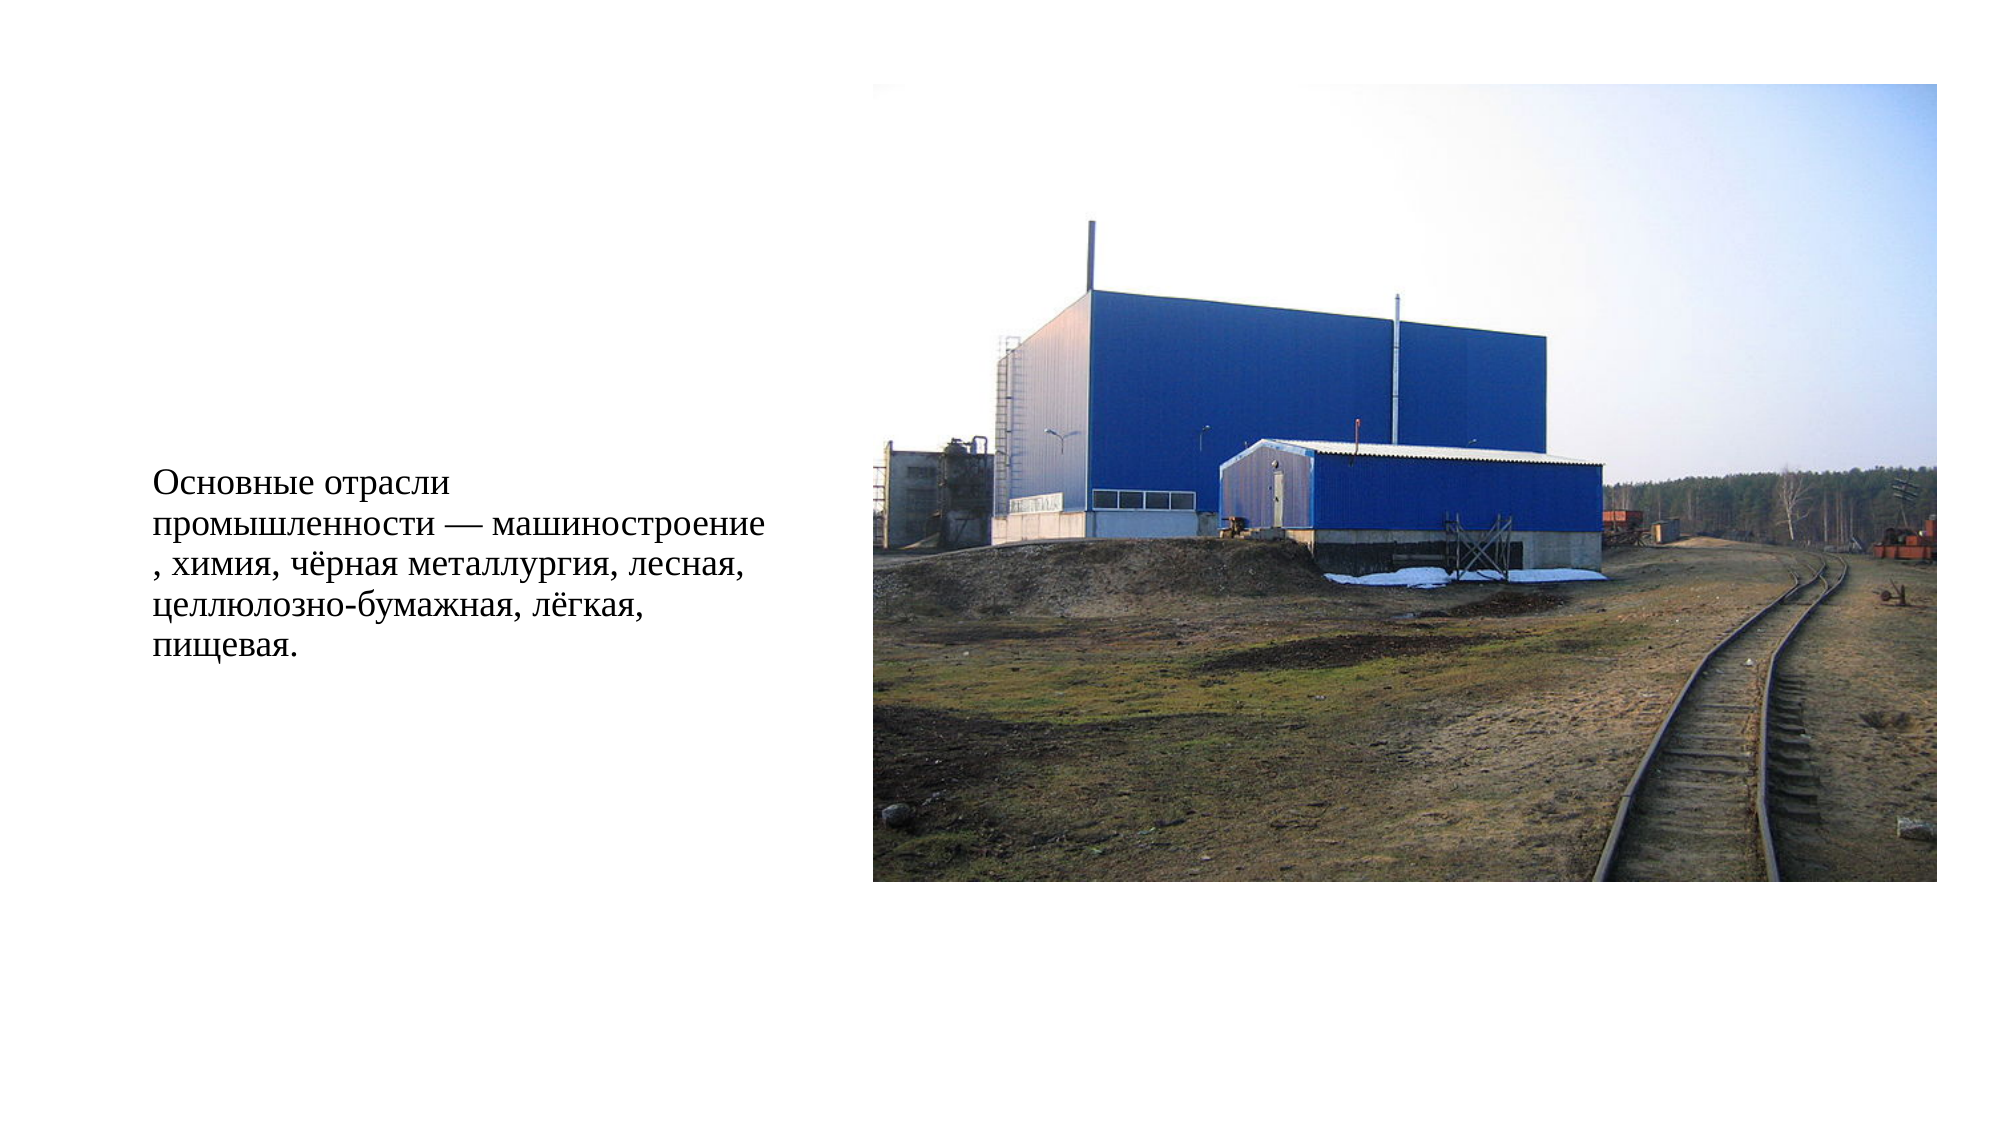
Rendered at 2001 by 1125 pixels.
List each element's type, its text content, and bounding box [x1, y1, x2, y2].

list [873, 84, 1937, 883]
list Основные отрасли промышленности — машиностроение, химия, чёрная металлургия, лесная, целлюлозно-бумажная, лёгкая, пищевая. [137, 337, 783, 963]
